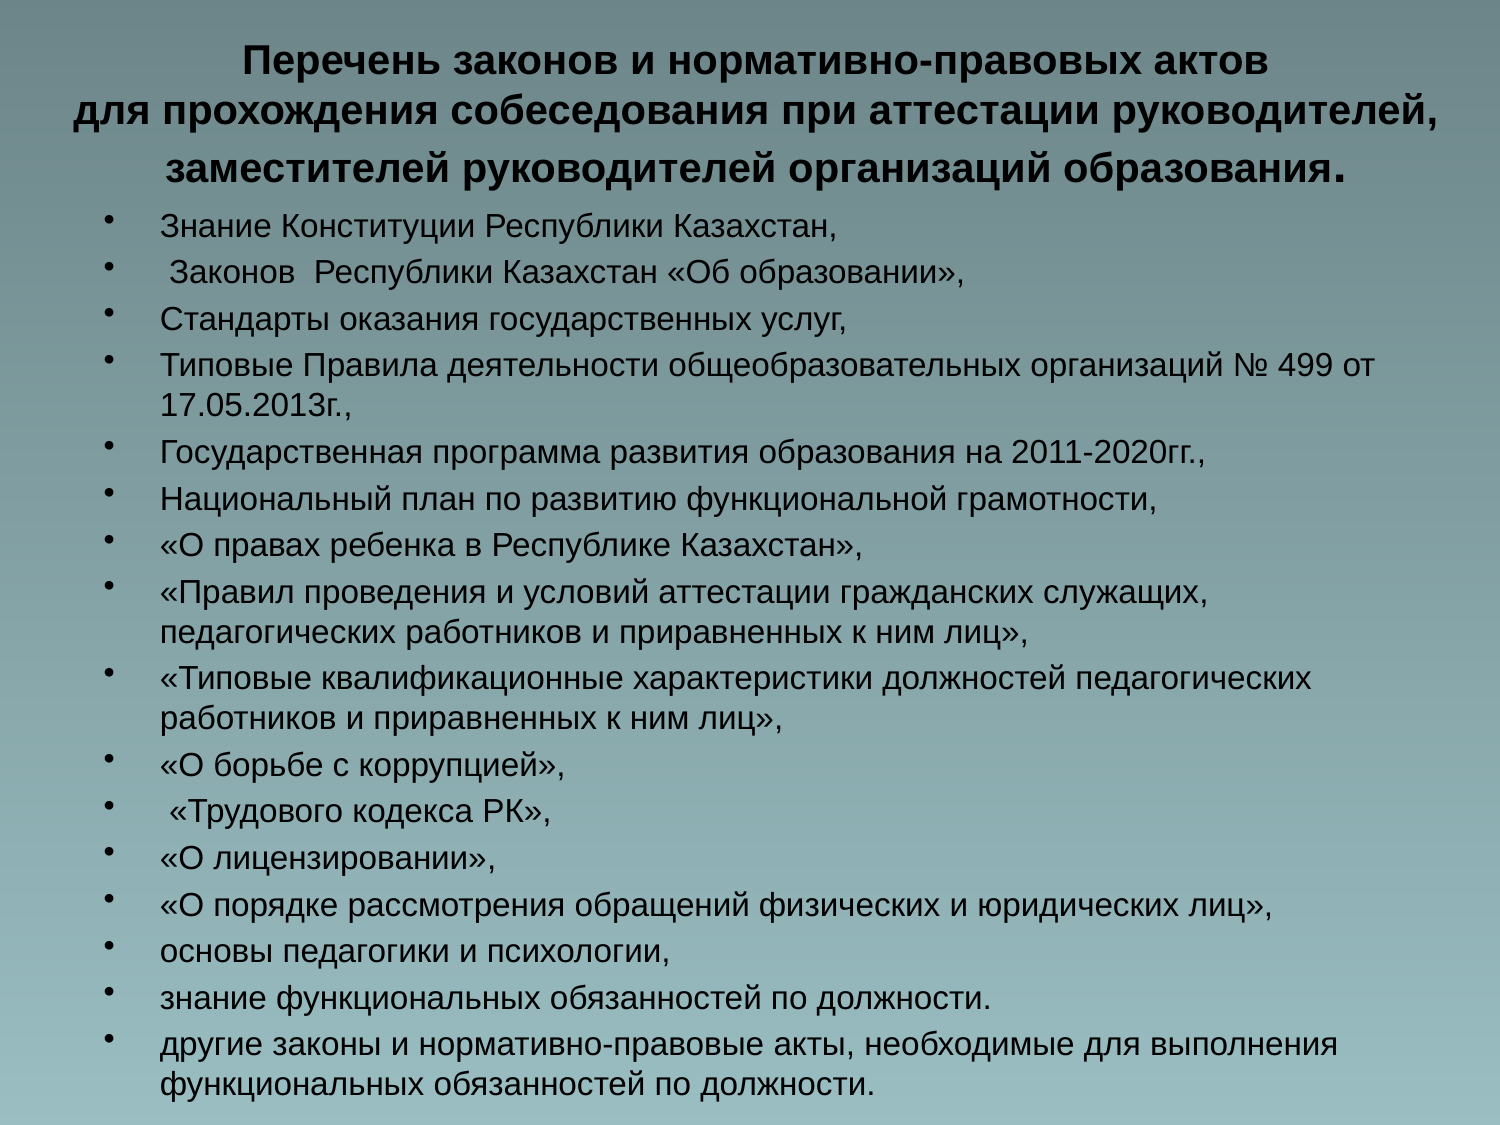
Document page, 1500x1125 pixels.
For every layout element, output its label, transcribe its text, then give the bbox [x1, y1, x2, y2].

list Знание Конституции Республики Казахстан, Законов Республики Казахстан «Об образовании», Стандарты оказания государственных услуг, Типовые Правила деятельности общеобразовательных организаций № 499 от 17.05.2013г., Государственная программа развития образования на 2011-2020гг., Национальный план по развитию функциональной грамотности, «О правах ребенка в Республике Казахстан», «Правил проведения и условий аттестации гражданских служащих, педагогических работников и приравненных к ним лиц», «Типовые квалификационные характеристики должностей педагогических работников и приравненных к ним лиц», «О борьбе с коррупцией», «Трудового кодекса РК», «О лицензировании», «О порядке рассмотрения обращений физических и юридических лиц», основы педагогики и психологии, знание функциональных обязанностей по должности. другие законы и нормативно-правовые акты, необходимые для выполнения функциональных обязанностей по должности. [88, 196, 1439, 939]
title Перечень законов и нормативно-правовых актов для прохождения собеседования при аттестации руководителей, заместителей руководителей организаций образования. [41, 19, 1471, 207]
